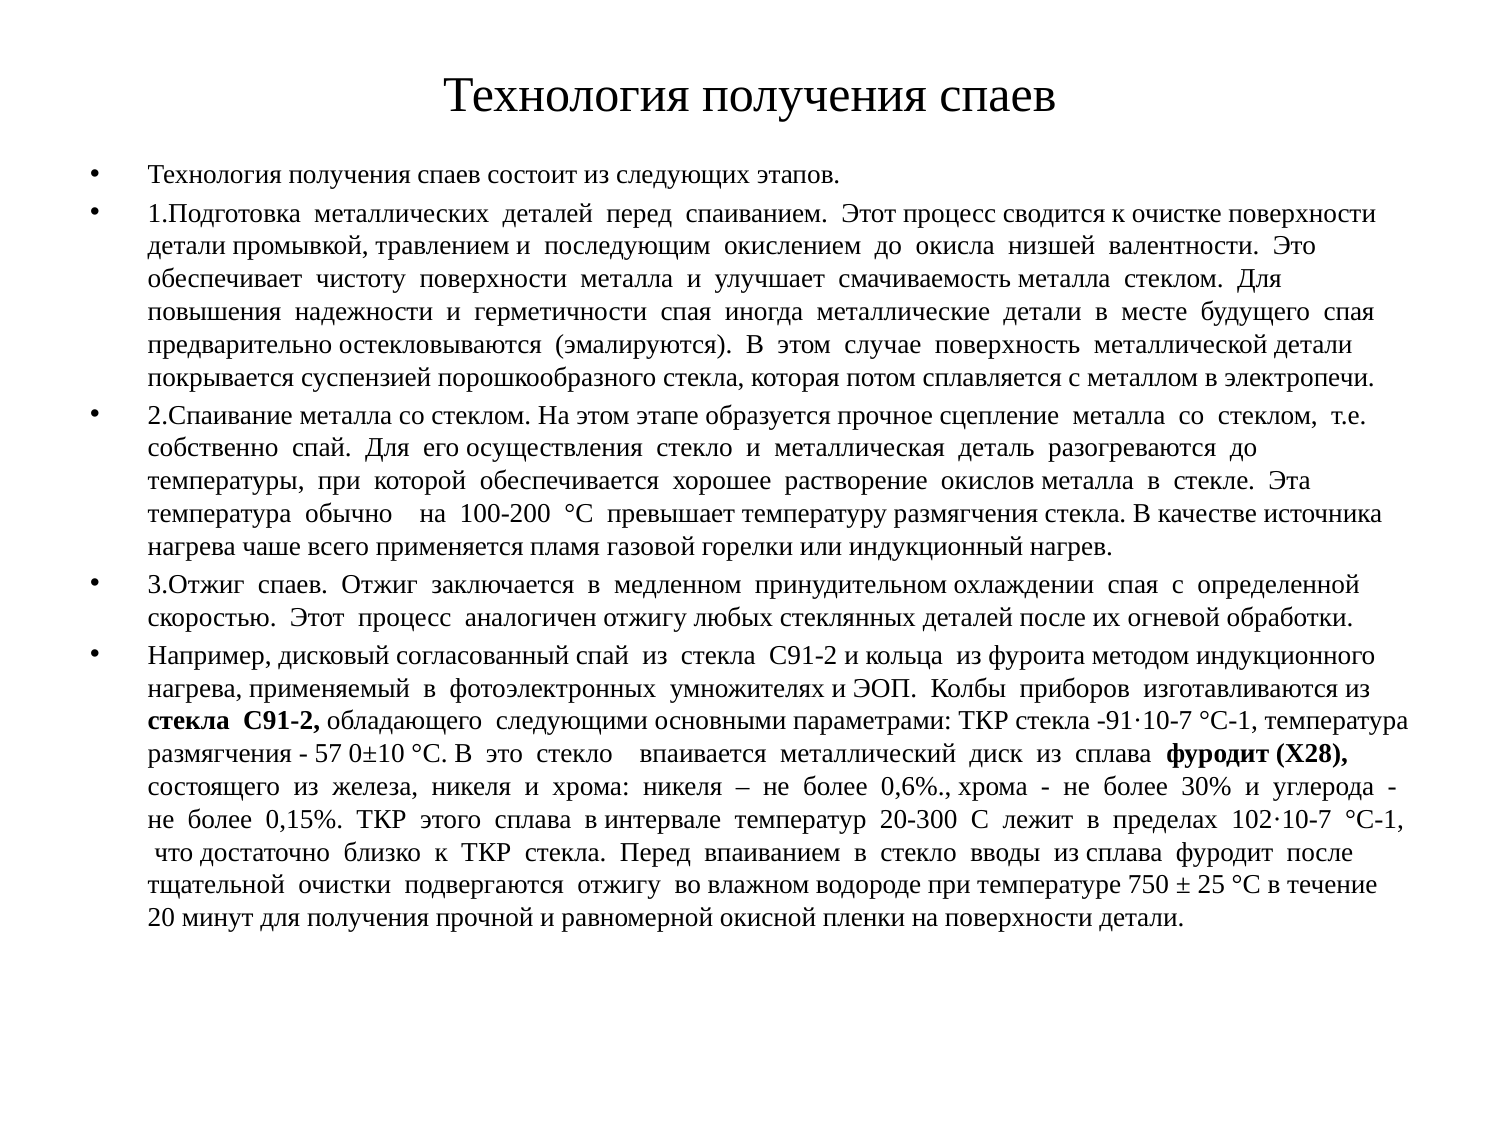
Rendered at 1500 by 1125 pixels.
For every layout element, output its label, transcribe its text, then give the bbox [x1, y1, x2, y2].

list Технология получения спаев состоит из следующих этапов. 1.Подготовка металлических деталей перед спаиванием. Этот процесс сводится к очистке поверхности детали промывкой, травлением и последующим окислением до окисла низшей валентности. Это обеспечивает чистоту поверхности металла и улучшает смачиваемость металла стеклом. Для повышения надежности и герметичности спая иногда металлические детали в месте будущего спая предварительно остекловываются (эмалируются). В этом случае поверхность металлической детали покрывается суспензией порошкообразного стекла, которая потом сплавляется с металлом в электропечи. 2.Спаивание металла со стеклом. На этом этапе образуется прочное сцепление металла со стеклом, т.е. собственно спай. Для его осуществления стекло и металлическая деталь разогреваются до температуры, при которой обеспечивается хорошее растворение окислов металла в стекле. Эта температура обычно на 100-200 °С превышает температуру размягчения стекла. В качестве источника нагрева чаше всего применяется пламя газовой горелки или индукционный нагрев. 3.Отжиг спаев. Отжиг заключается в медленном принудительном охлаждении спая с определенной скоростью. Этот процесс аналогичен отжигу любых стеклянных деталей после их огневой обработки. Например, дисковый согласованный спай из стекла С91-2 и кольца из фуроита методом индукционного нагрева, применяемый в фотоэлектронных умножителях и ЭОП. Колбы приборов изготавливаются из стекла С91-2, обладающего следующими основными параметрами: ТКР стекла -91·10-7 °С-1, температура размягчения - 57 0±10 °С. В это стекло впаивается металлический диск из сплава фуродит (X28), состоящего из железа, никеля и хрома: никеля – не более 0,6%., хрома - не более 30% и углерода - не более 0,15%. ТКР этого сплава в интервале температур 20-300 С лежит в пределах 102·10-7 °С-1, что достаточно близко к ТКР стекла. Перед впаиванием в стекло вводы из сплава фуродит после тщательной очистки подвергаются отжигу во влажном водороде при температуре 750 ± 25 °С в течение 20 минут для получения прочной и равномерной окисной пленки на поверхности детали. [75, 149, 1425, 1005]
title Технология получения спаев [75, 45, 1425, 138]
